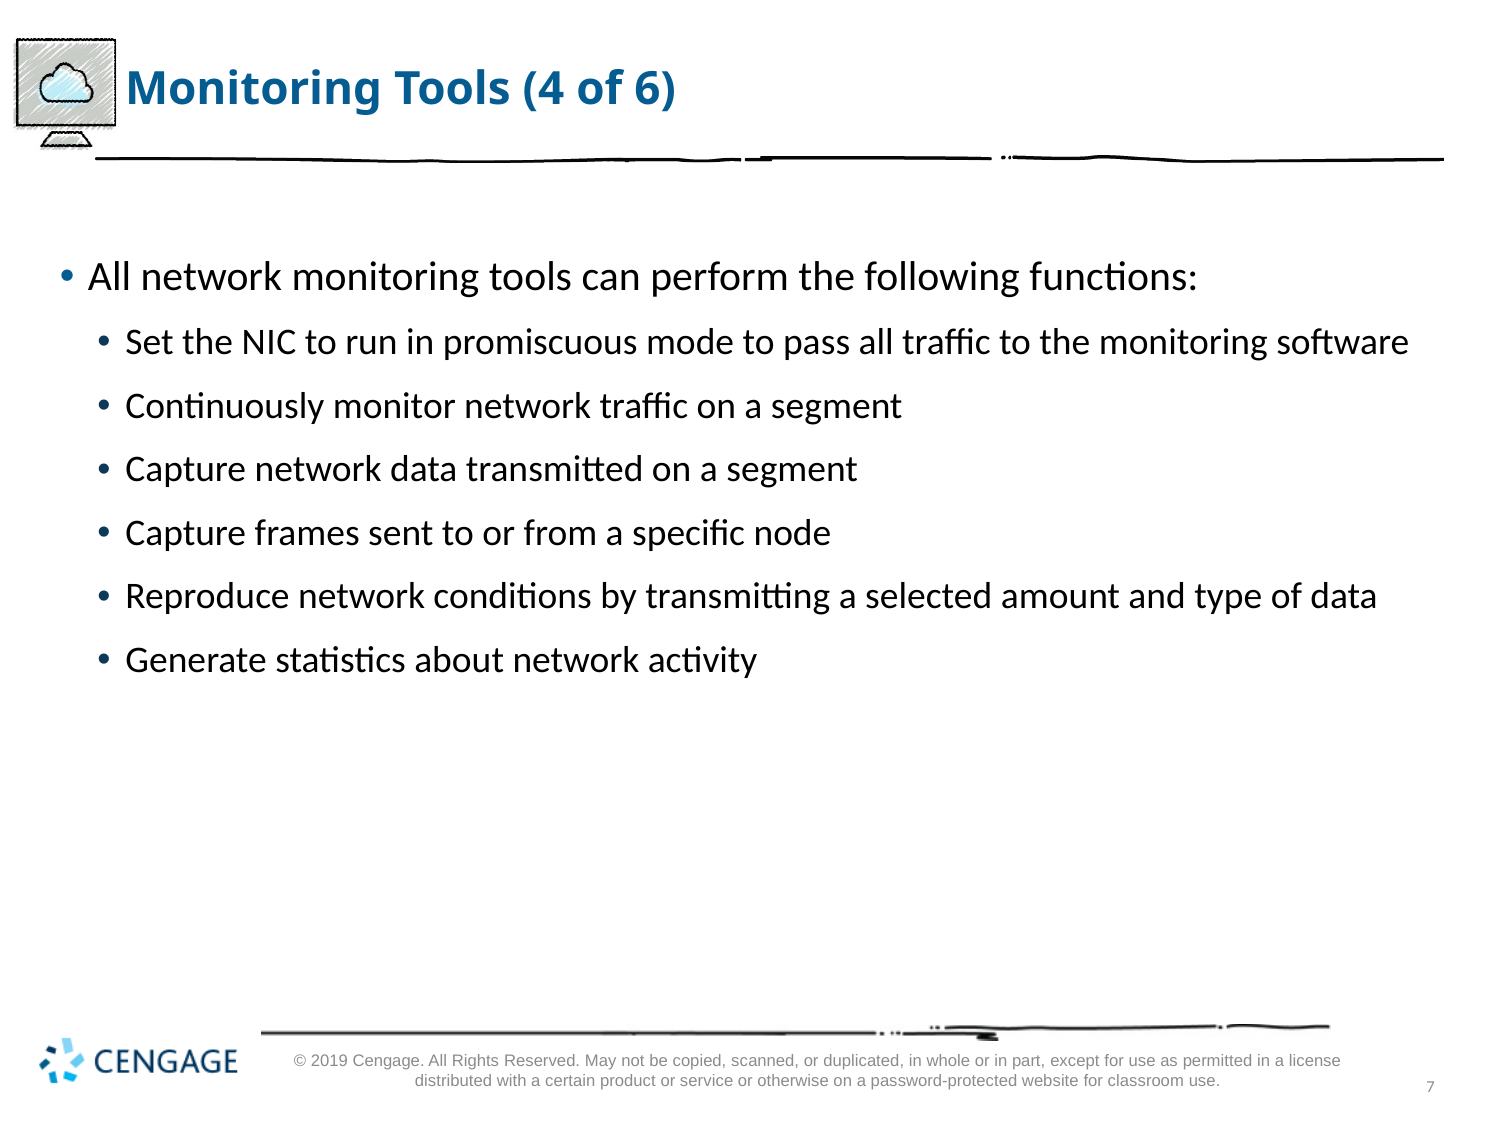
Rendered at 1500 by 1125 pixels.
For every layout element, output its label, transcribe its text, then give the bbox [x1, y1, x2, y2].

picture [95, 155, 1444, 163]
footer © 2019 Cengage. All Rights Reserved. May not be copied, scanned, or duplicated, in whole or in part, except for use as permitted in a license distributed with a certain product or service or otherwise on a password-protected website for classroom use. [262, 1050, 1375, 1091]
picture [261, 1024, 1331, 1041]
picture [13, 36, 117, 151]
picture [19, 1024, 250, 1096]
list All network monitoring tools can perform the following functions: Set the N I C to run in promiscuous mode to pass all traffic to the monitoring software Continuously monitor network traffic on a segment Capture network data transmitted on a segment Capture frames sent to or from a specific node Reproduce network conditions by transmitting a selected amount and type of data Generate statistics about network activity [59, 252, 1441, 686]
title Monitoring Tools (4 of 6) [125, 66, 1442, 116]
